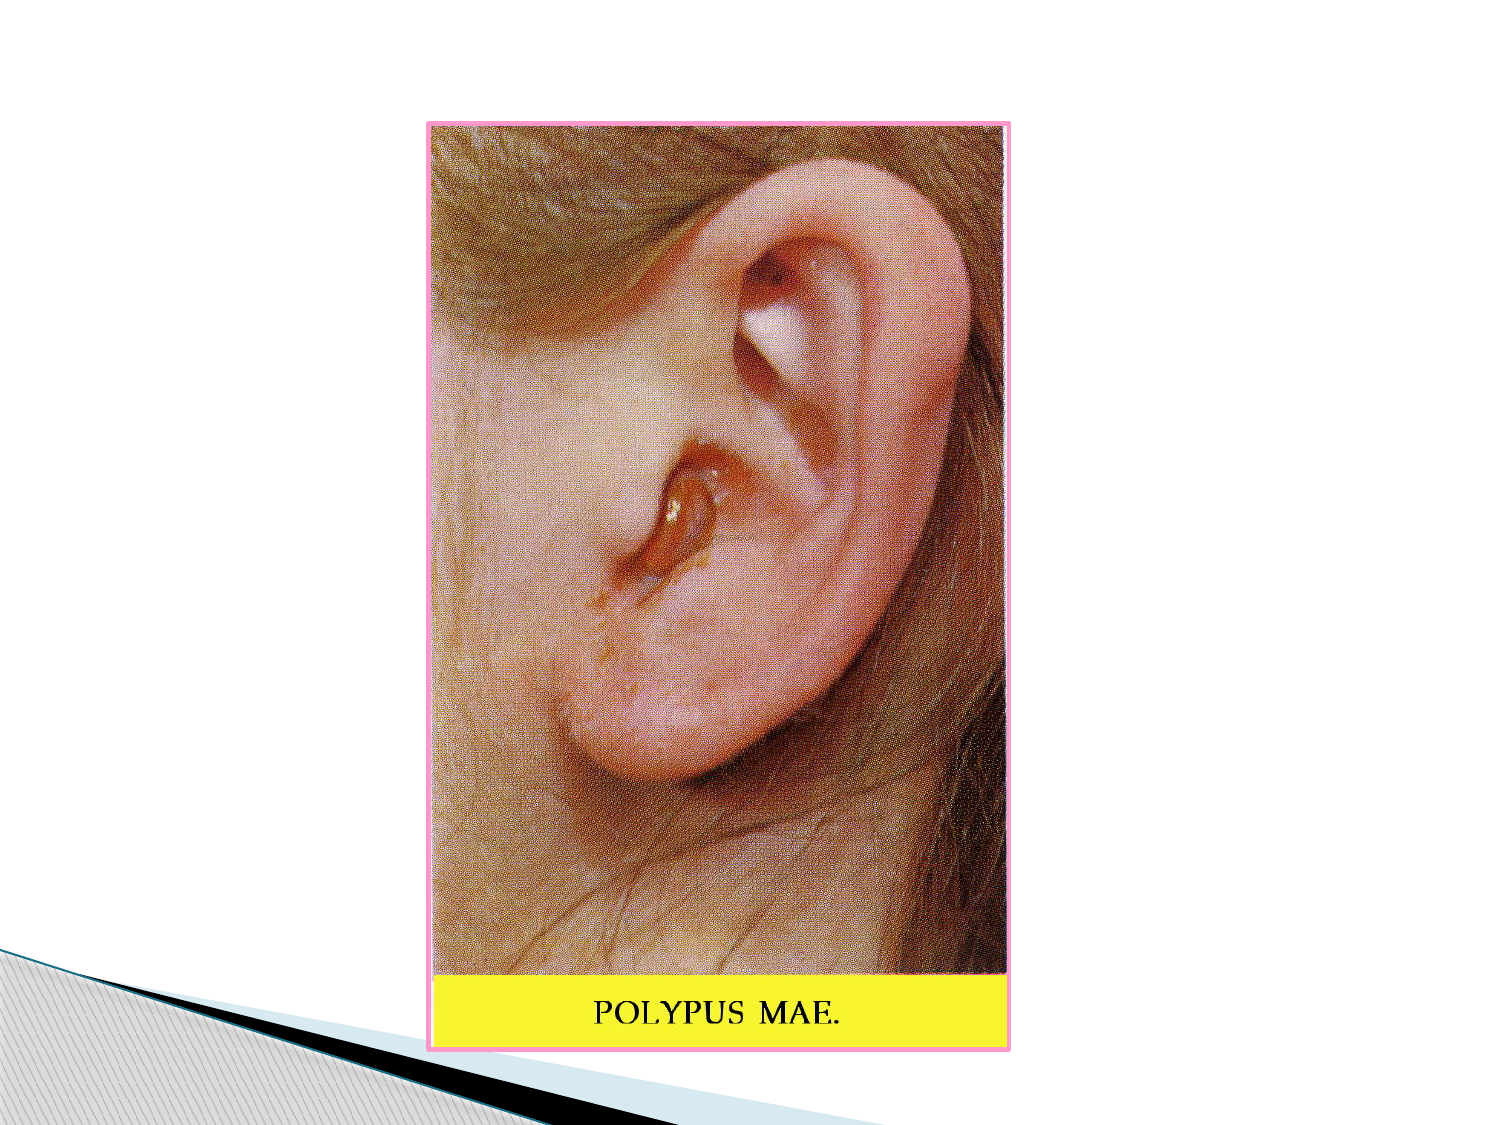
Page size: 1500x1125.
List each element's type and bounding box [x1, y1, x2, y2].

list [430, 125, 1007, 1048]
